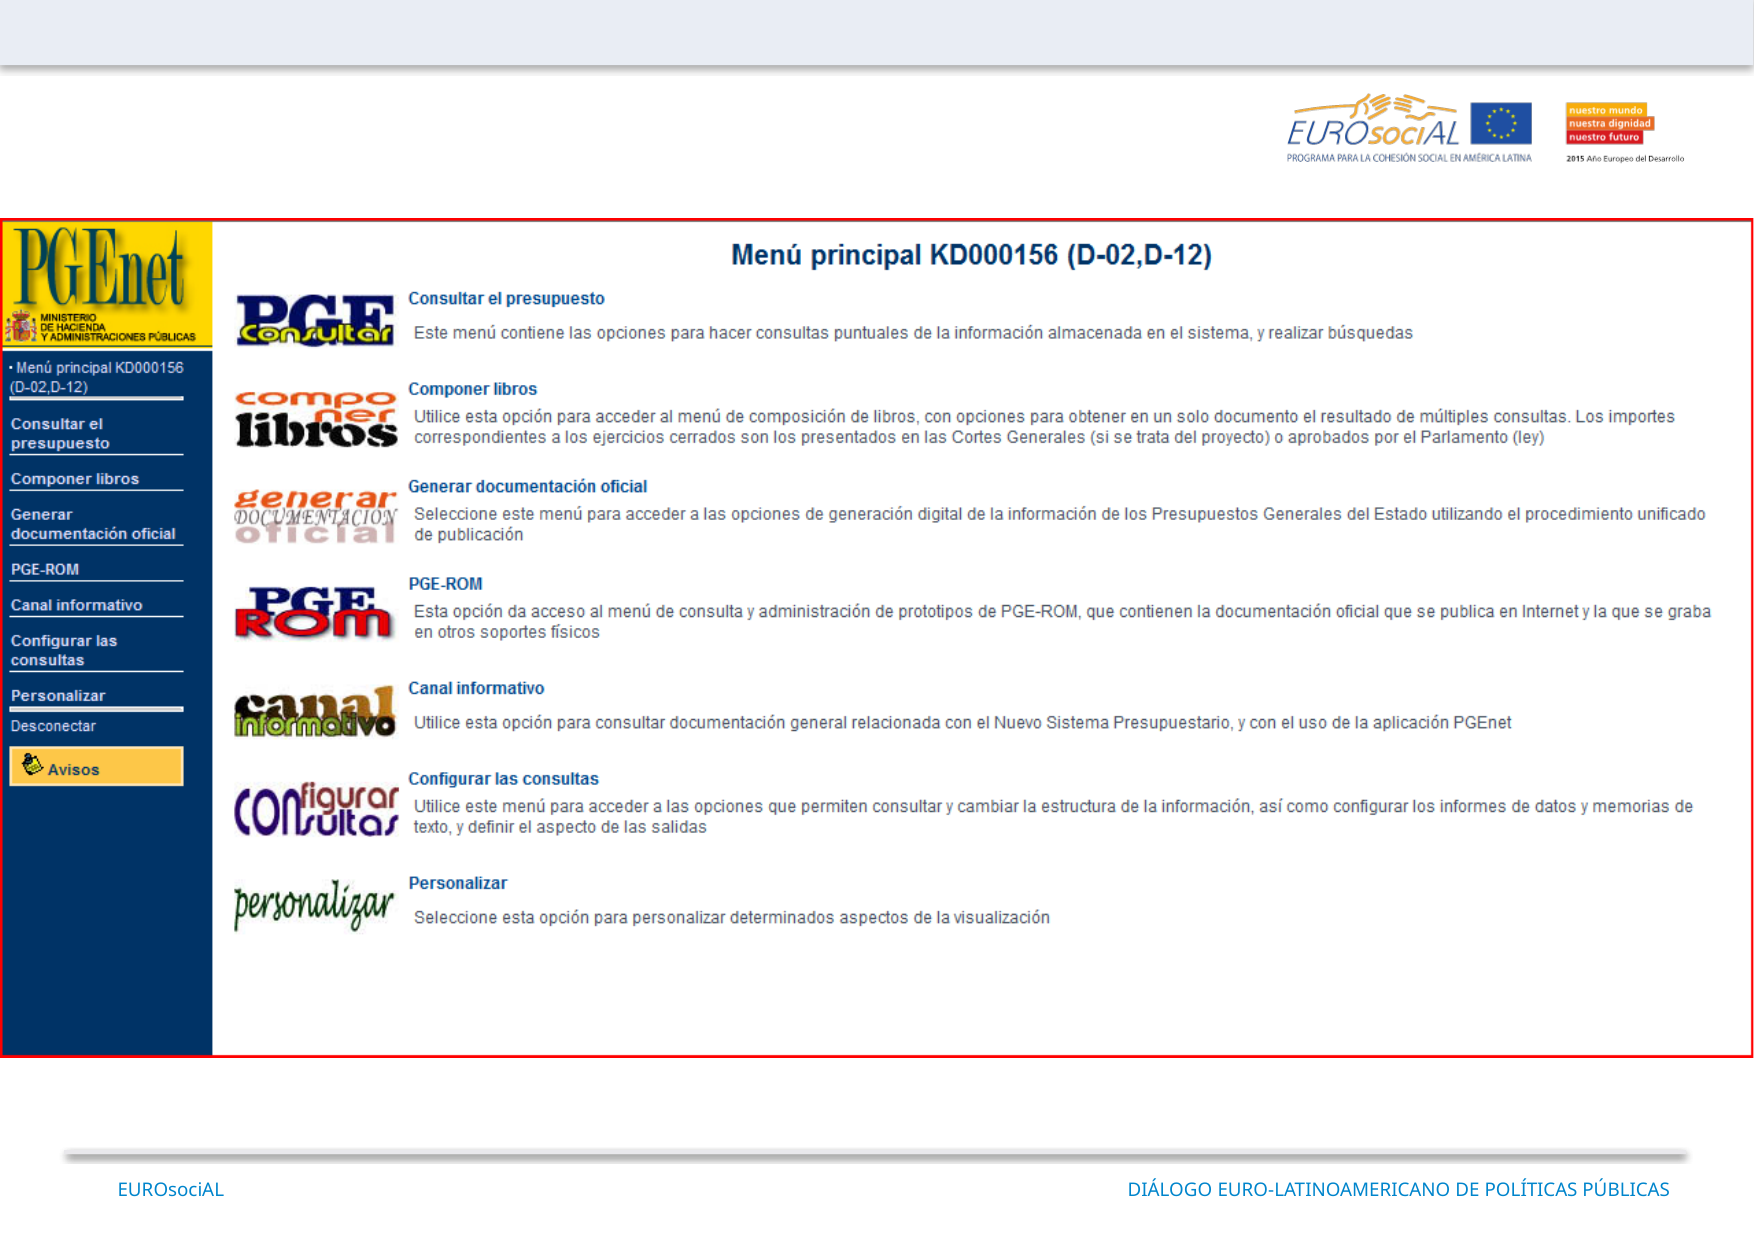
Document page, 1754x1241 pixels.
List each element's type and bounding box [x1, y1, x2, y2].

picture [1278, 88, 1692, 173]
picture [0, 218, 1754, 1058]
